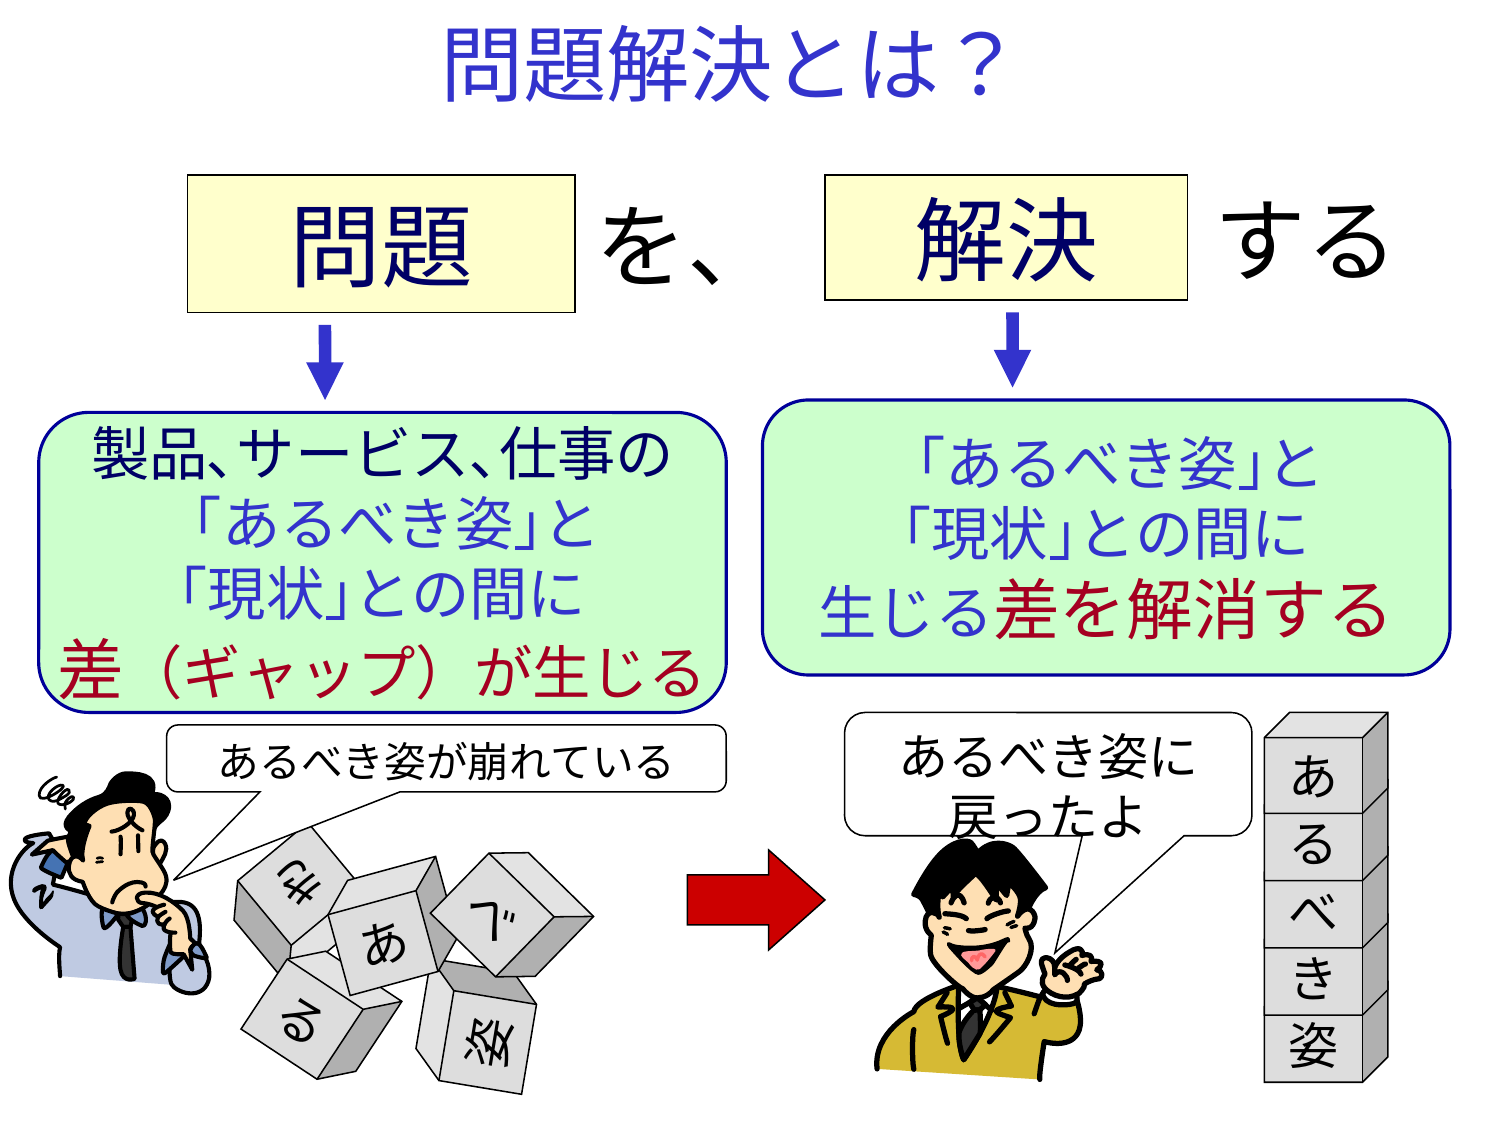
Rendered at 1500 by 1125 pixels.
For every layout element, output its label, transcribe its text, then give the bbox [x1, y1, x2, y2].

text_box [1006, 312, 1019, 388]
text_box を、 [574, 187, 800, 300]
text_box 問題解決とは？ [300, 0, 1163, 125]
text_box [0, 724, 727, 1083]
text_box 解決 [824, 174, 1162, 300]
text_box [844, 712, 1389, 1083]
text_box 製品､サービス､仕事の 「あるべき姿｣と ｢現状｣との間に 差（ギャップ）が生じる [38, 412, 727, 713]
text_box 「あるべき姿｣と ｢現状｣との間に 生じる差を解消する [762, 399, 1450, 676]
text_box 問題 [187, 174, 575, 313]
text_box [731, 849, 825, 950]
text_box する [1162, 174, 1450, 300]
text_box [318, 324, 332, 400]
